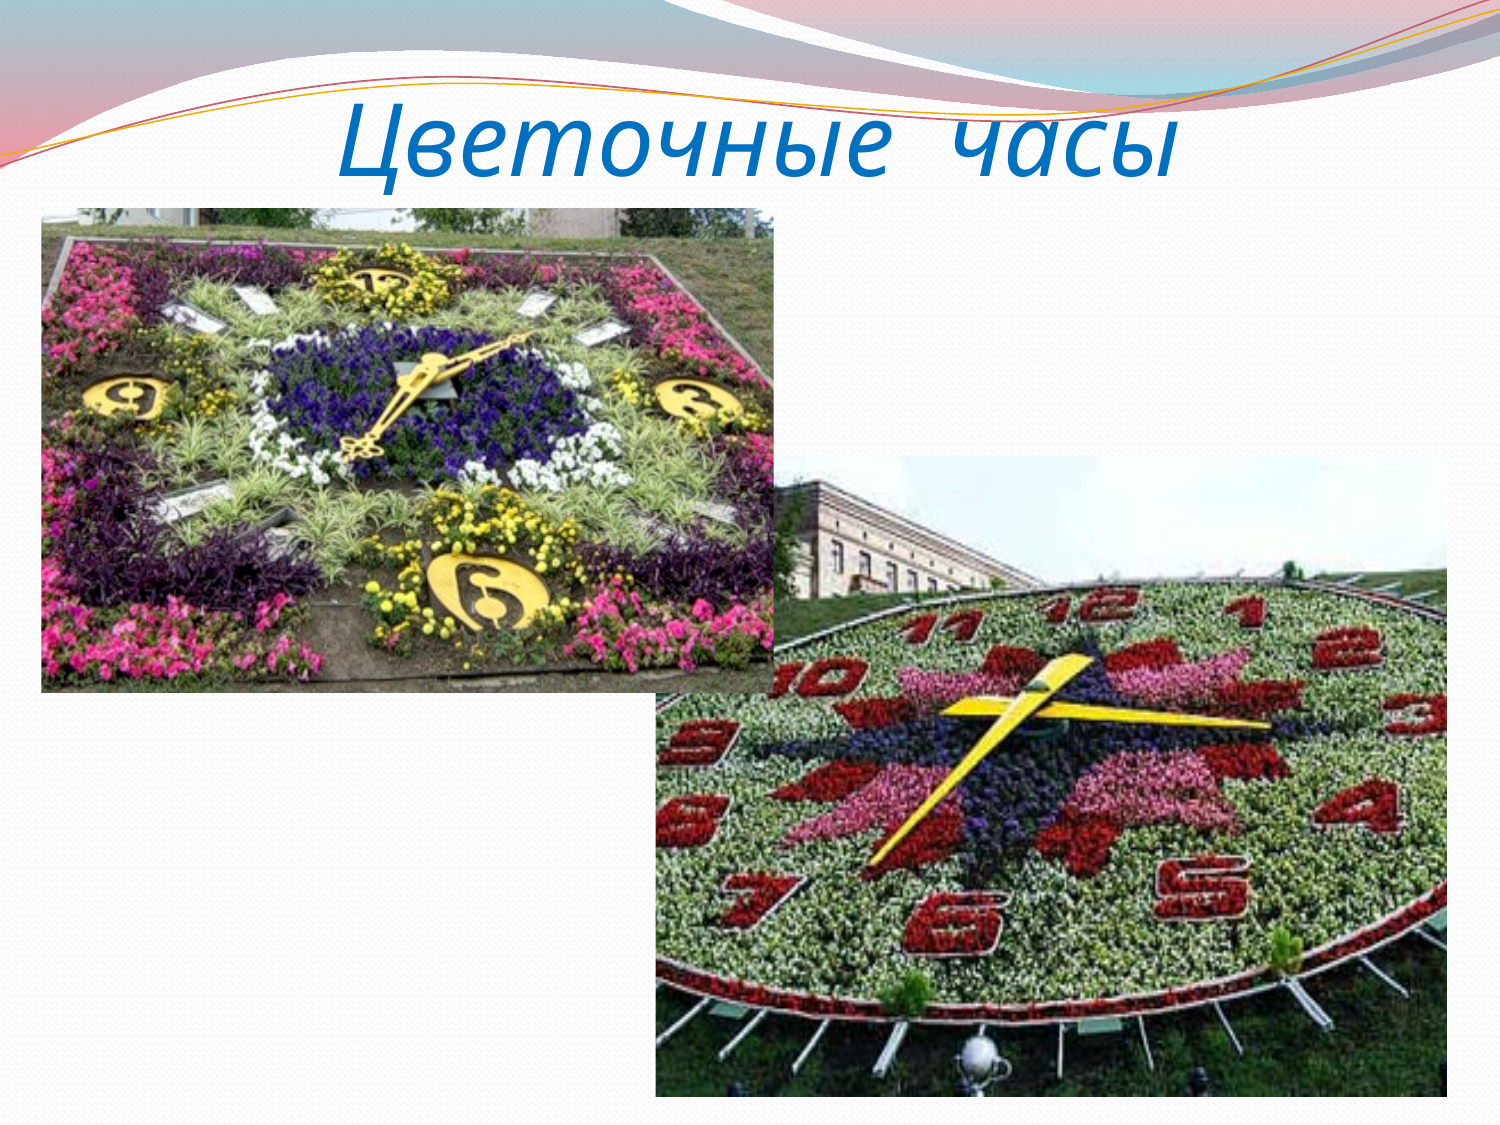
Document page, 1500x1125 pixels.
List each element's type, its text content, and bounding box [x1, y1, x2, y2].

picture [41, 207, 774, 693]
title Цветочные часы [76, 66, 1440, 197]
picture [655, 455, 1448, 1098]
